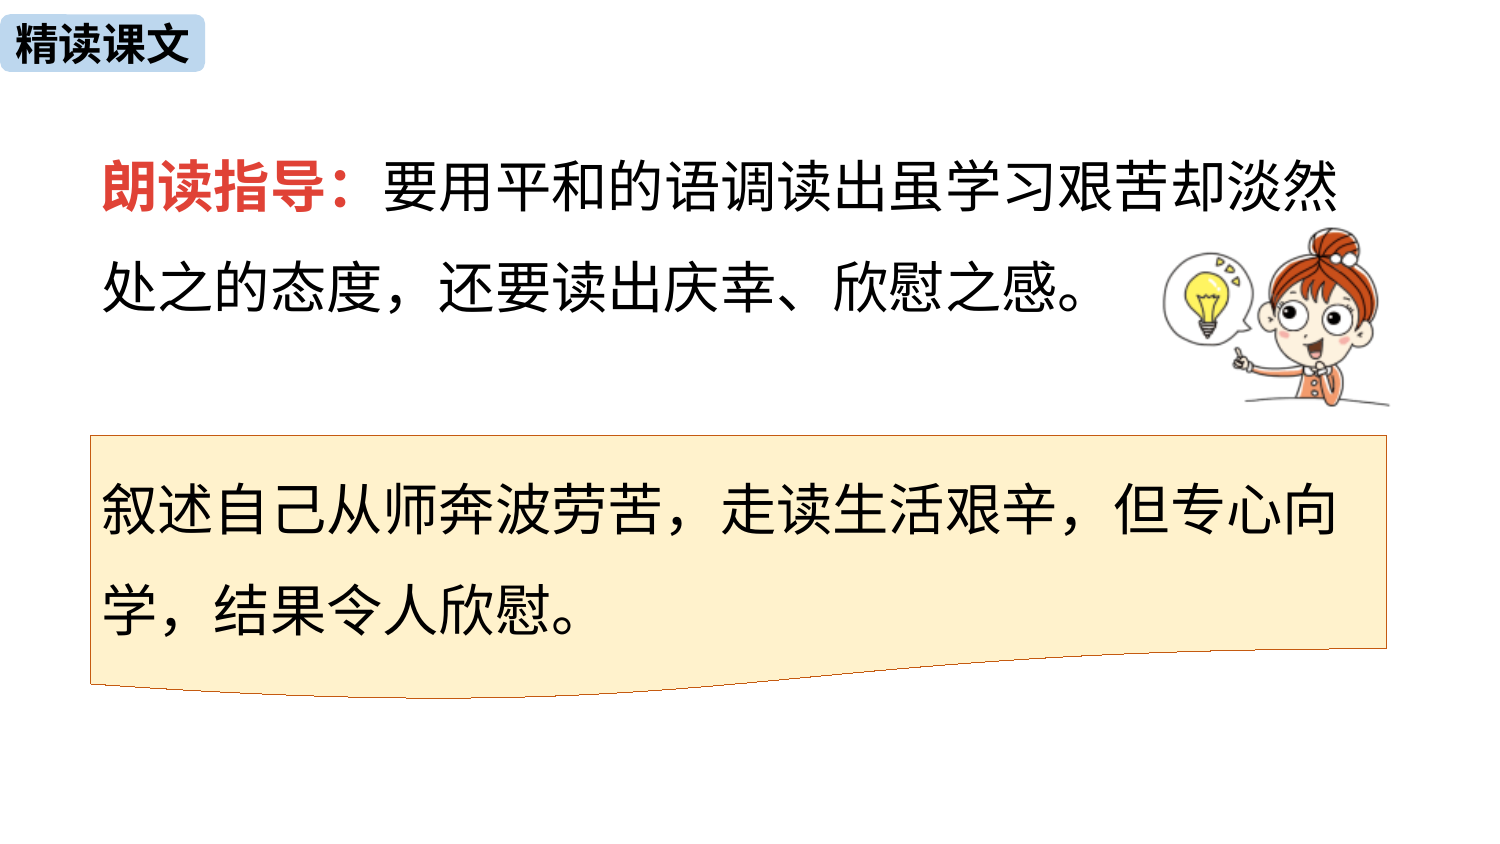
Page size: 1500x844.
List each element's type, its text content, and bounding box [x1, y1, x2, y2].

text_box 朗读指导：要用平和的语调读出虽学习艰苦却淡然处之的态度，还要读出庆幸、欣慰之感。 [90, 111, 1387, 326]
text_box 叙述自己从师奔波劳苦，走读生活艰辛，但专心向学，结果令人欣慰。 [90, 435, 1387, 699]
text_box 精读课文 [0, 13, 207, 73]
picture [1152, 195, 1432, 436]
